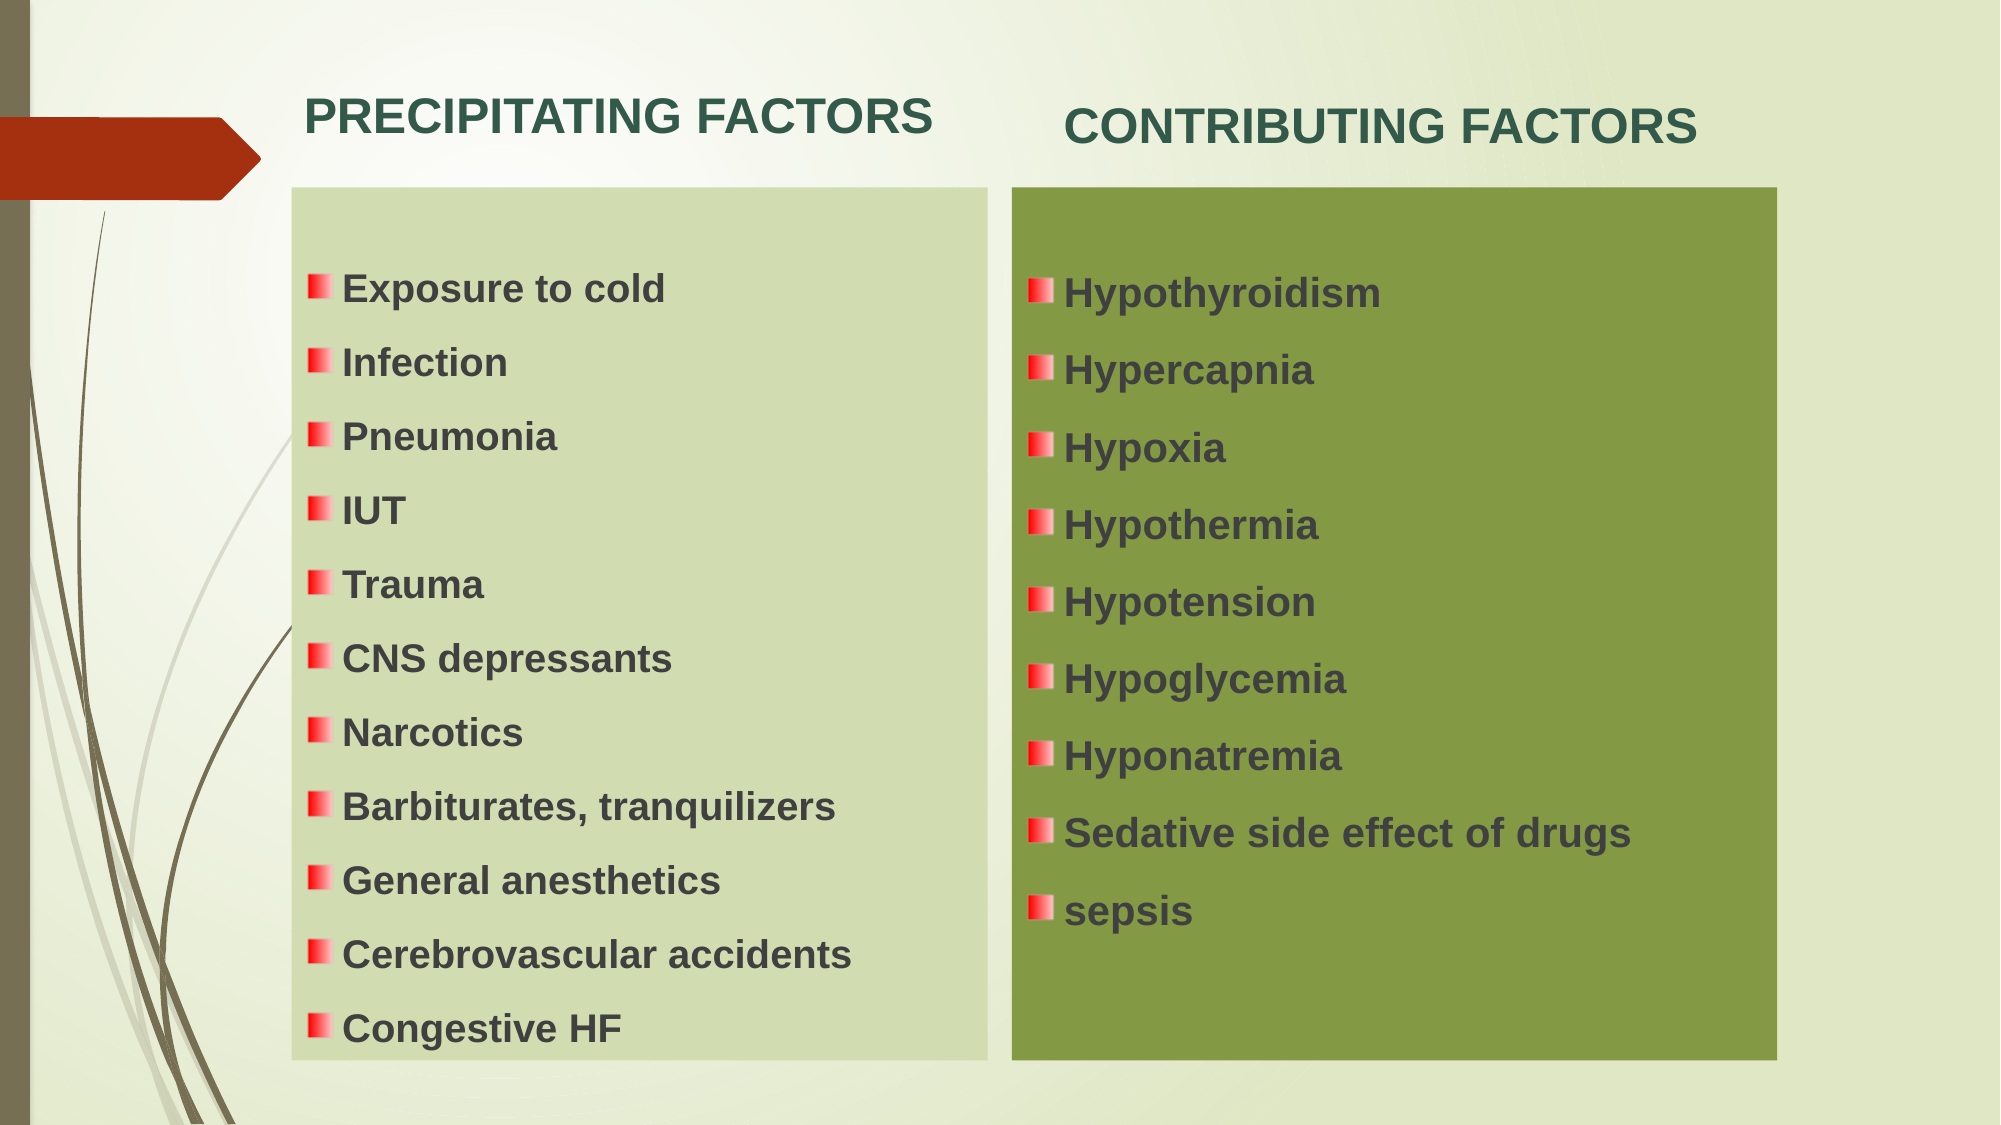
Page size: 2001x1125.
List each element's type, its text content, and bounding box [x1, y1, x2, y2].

picture [306, 346, 336, 376]
list Exposure to cold Infection Pneumonia IUT Trauma CNS depressants Narcotics Barbiturates, tranquilizers General anesthetics Cerebrovascular accidents Congestive HF [291, 187, 988, 1061]
picture [306, 715, 336, 746]
picture [306, 272, 336, 302]
list Hypothyroidism Hypercapnia Hypoxia Hypothermia Hypotension Hypoglycemia Hyponatremia Sedative side effect of drugs sepsis [1011, 187, 1778, 1061]
picture [306, 937, 336, 967]
picture [306, 789, 336, 820]
picture [1026, 430, 1057, 460]
picture [1026, 585, 1057, 615]
picture [1026, 739, 1057, 769]
picture [306, 568, 336, 598]
picture [306, 863, 336, 893]
list PRECIPITATING FACTORS [249, 0, 988, 225]
picture [306, 494, 336, 524]
picture [1026, 893, 1057, 923]
picture [1026, 816, 1057, 846]
picture [1026, 353, 1057, 383]
list CONTRIBUTING FACTORS [1011, 0, 1750, 187]
picture [306, 420, 336, 450]
picture [306, 641, 336, 672]
picture [1026, 507, 1057, 538]
picture [1026, 662, 1057, 692]
picture [1026, 276, 1057, 306]
picture [306, 1011, 336, 1041]
